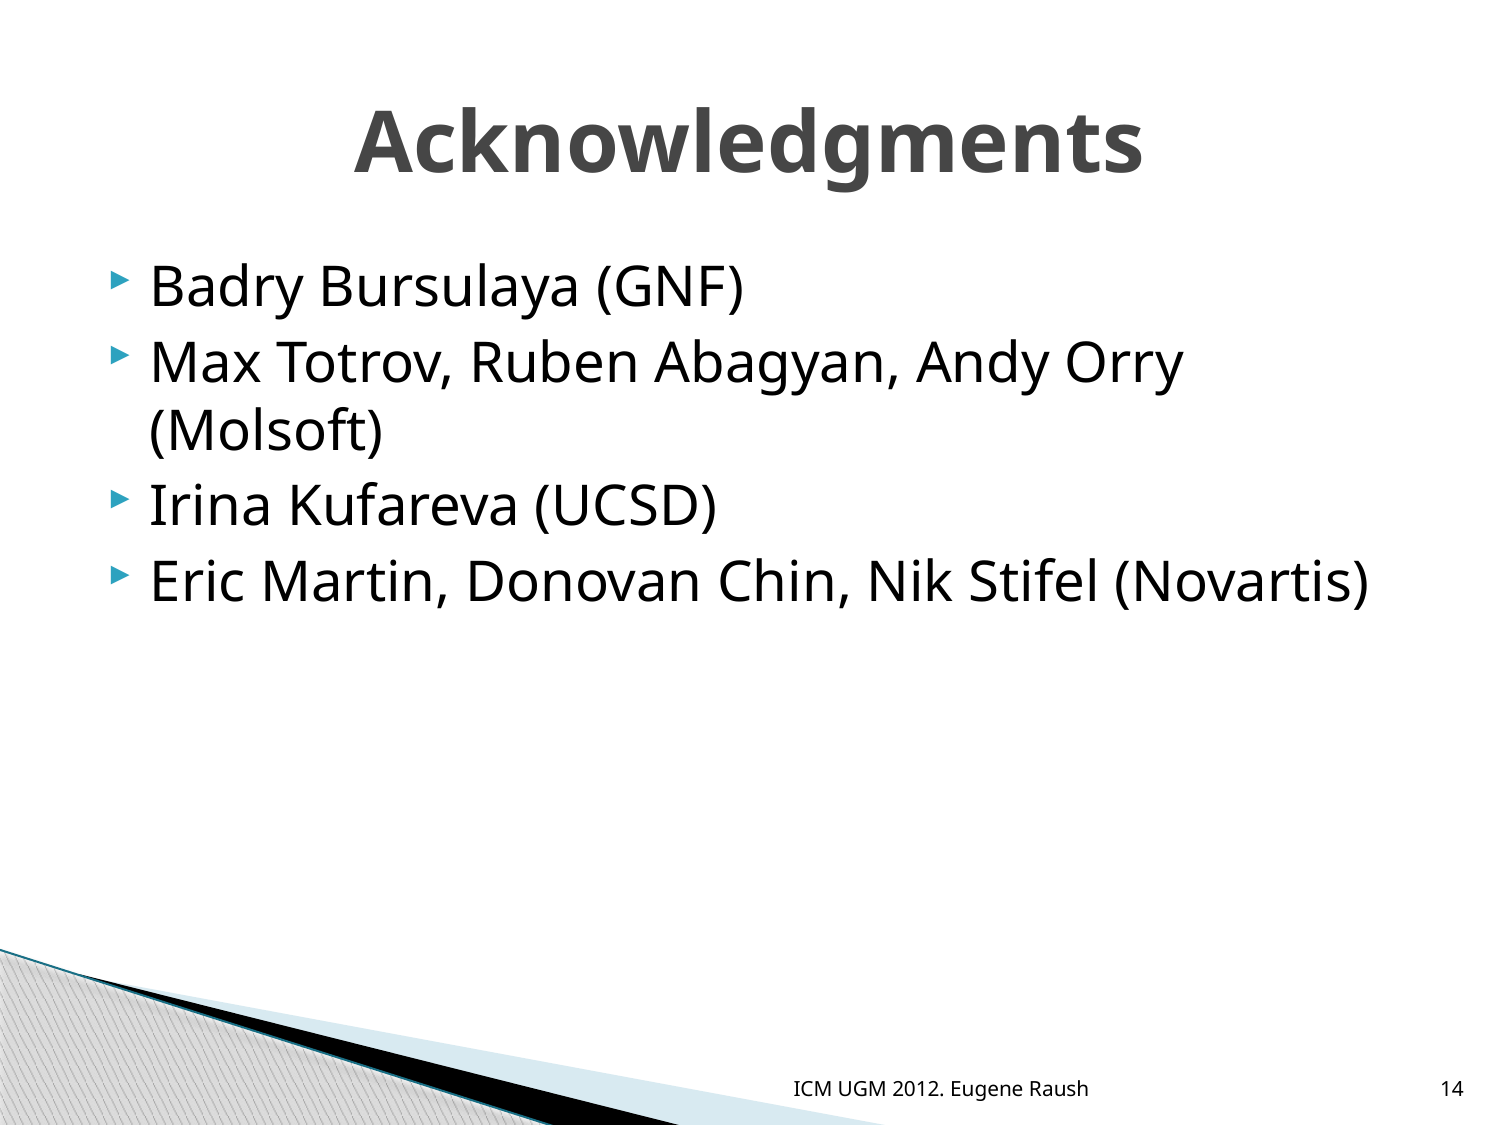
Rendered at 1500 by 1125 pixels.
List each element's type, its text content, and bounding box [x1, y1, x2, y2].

footer ICM UGM 2012. Eugene Raush [718, 1051, 1105, 1112]
title Acknowledgments [75, 45, 1425, 233]
list Badry Bursulaya (GNF) Max Totrov, Ruben Abagyan, Andy Orry (Molsoft) Irina Kufareva (UCSD) Eric Martin, Donovan Chin, Nik Stifel (Novartis) [75, 243, 1425, 688]
slide_number 14 [1418, 1051, 1479, 1112]
